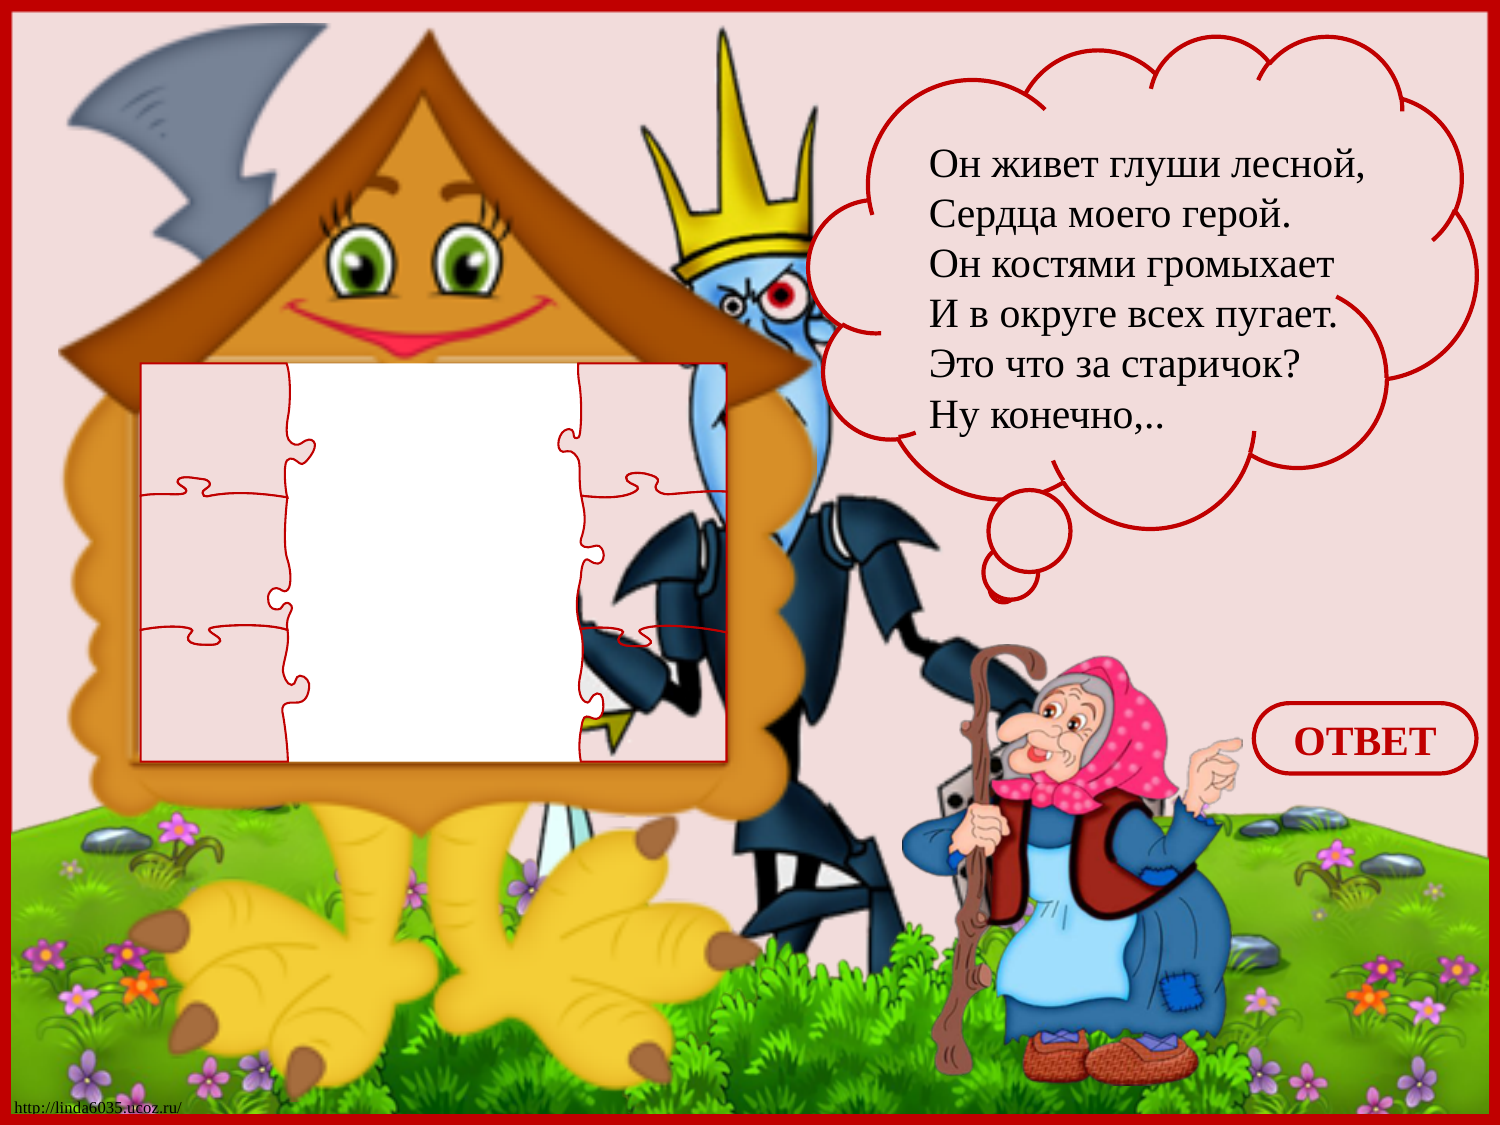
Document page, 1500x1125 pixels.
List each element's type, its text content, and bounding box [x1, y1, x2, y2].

text_box [138, 361, 729, 764]
text_box [140, 626, 310, 762]
text_box Он живет глуши лесной, Сердца моего герой. Он костями громыхает И в округе всех пугает. Это что за старичок? Ну конечно,.. [913, 128, 1398, 444]
text_box [140, 477, 292, 645]
text_box [578, 626, 727, 762]
text_box ОТВЕТ [1251, 701, 1479, 776]
picture [11, 11, 1489, 1114]
text_box [558, 363, 727, 497]
text_box [576, 472, 727, 647]
text_box [140, 363, 315, 497]
text_box [805, 34, 1479, 605]
